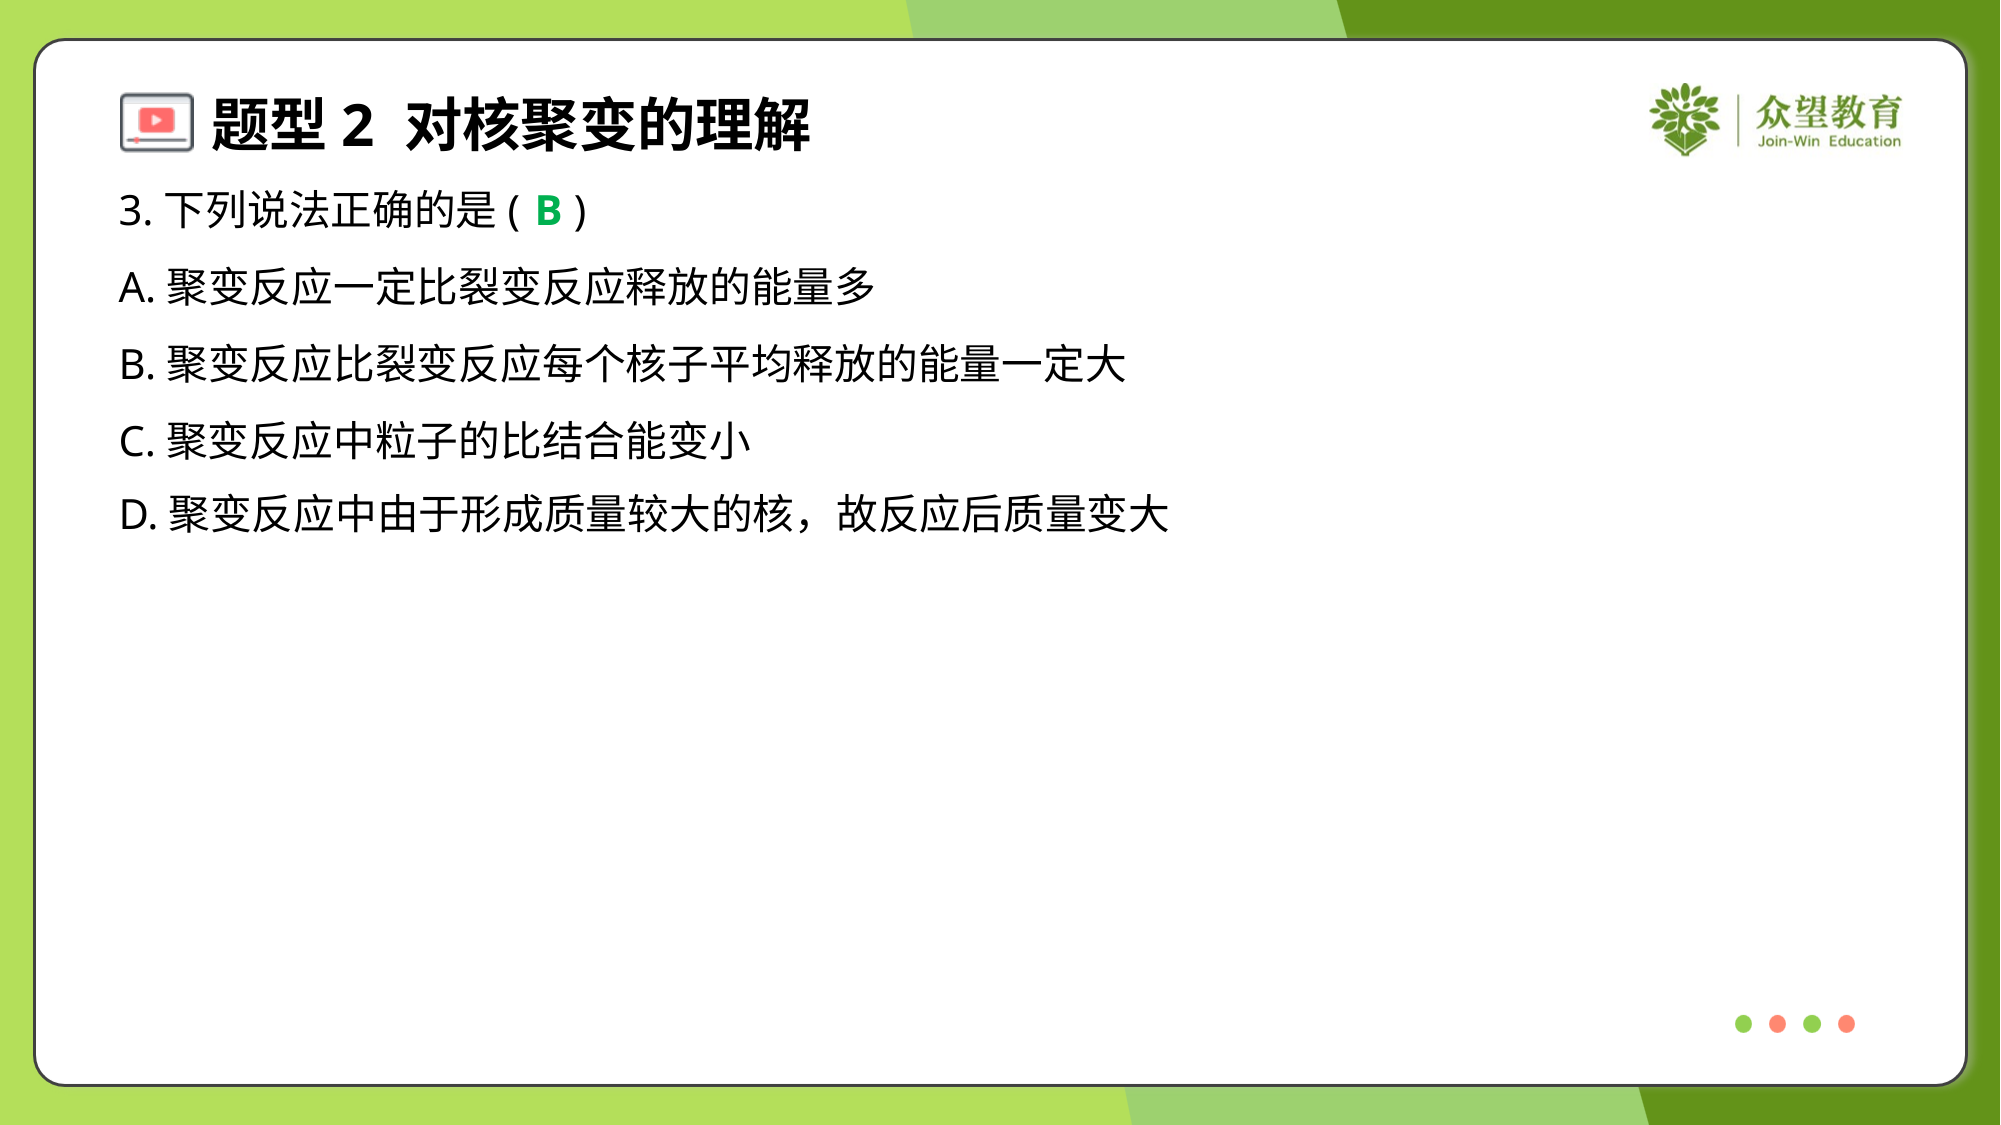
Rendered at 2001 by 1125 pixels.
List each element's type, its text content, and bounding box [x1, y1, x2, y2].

text_box 3.下列说法正确的是( ) [118, 158, 519, 226]
text_box A.聚变反应一定比裂变反应释放的能量多 B.聚变反应比裂变反应每个核子平均释放的能量一定大 C.聚变反应中粒子的比结合能变小 D.聚变反应中由于形成质量较大的核，故反应后质量变大 [118, 235, 1883, 531]
picture [0, 0, 2000, 1125]
text_box B [519, 158, 578, 226]
text_box 3.下列说法正确的是( ) [578, 158, 1883, 226]
